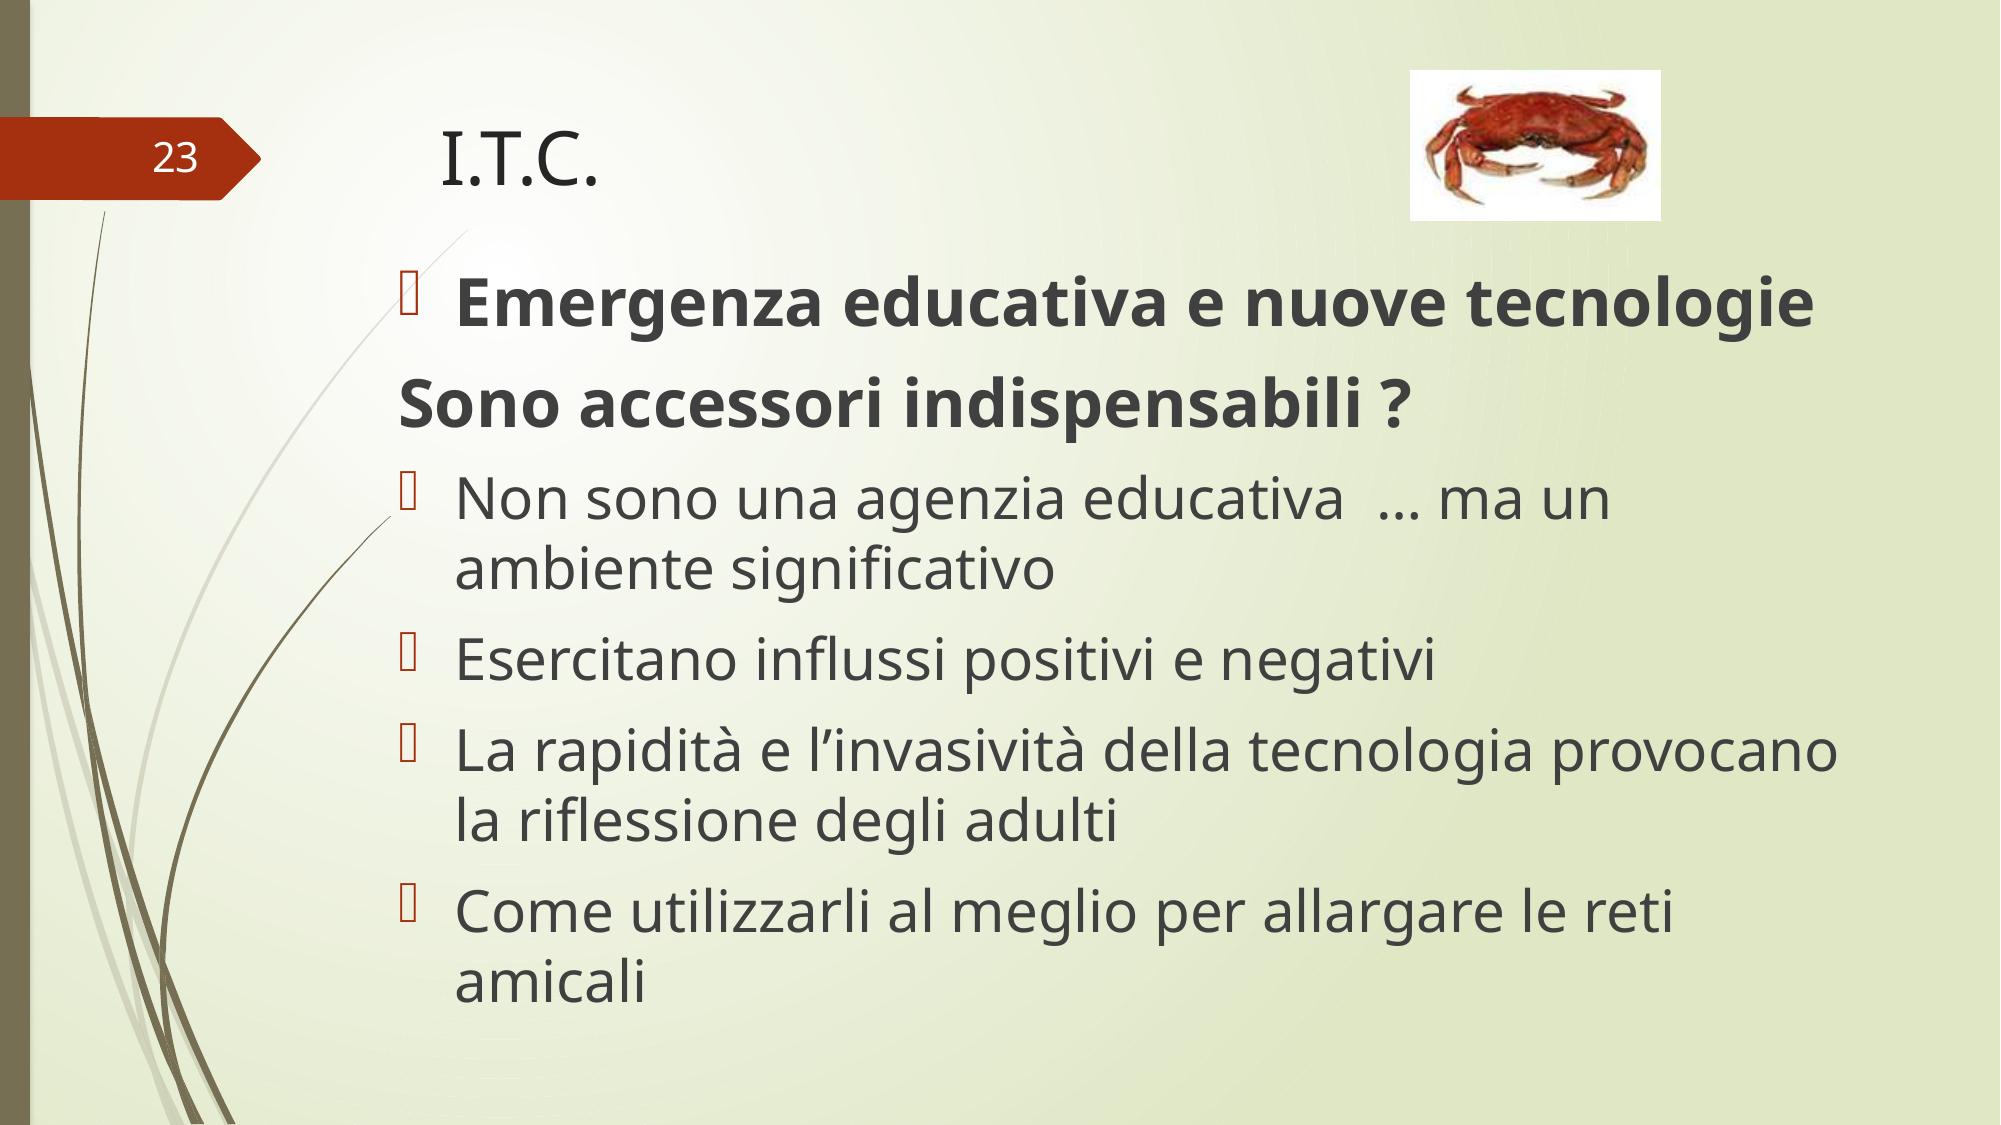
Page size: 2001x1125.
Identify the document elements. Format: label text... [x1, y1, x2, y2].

list Emergenza educativa e nuove tecnologie Sono accessori indispensabili ? Non sono una agenzia educativa … ma un ambiente significativo Esercitano influssi positivi e negativi La rapidità e l’invasività della tecnologia provocano la riflessione degli adulti Come utilizzarli al meglio per allargare le reti amicali [383, 252, 1888, 970]
picture [1409, 70, 1661, 221]
slide_number 23 [87, 129, 216, 190]
title I.T.C. [425, 102, 1888, 252]
